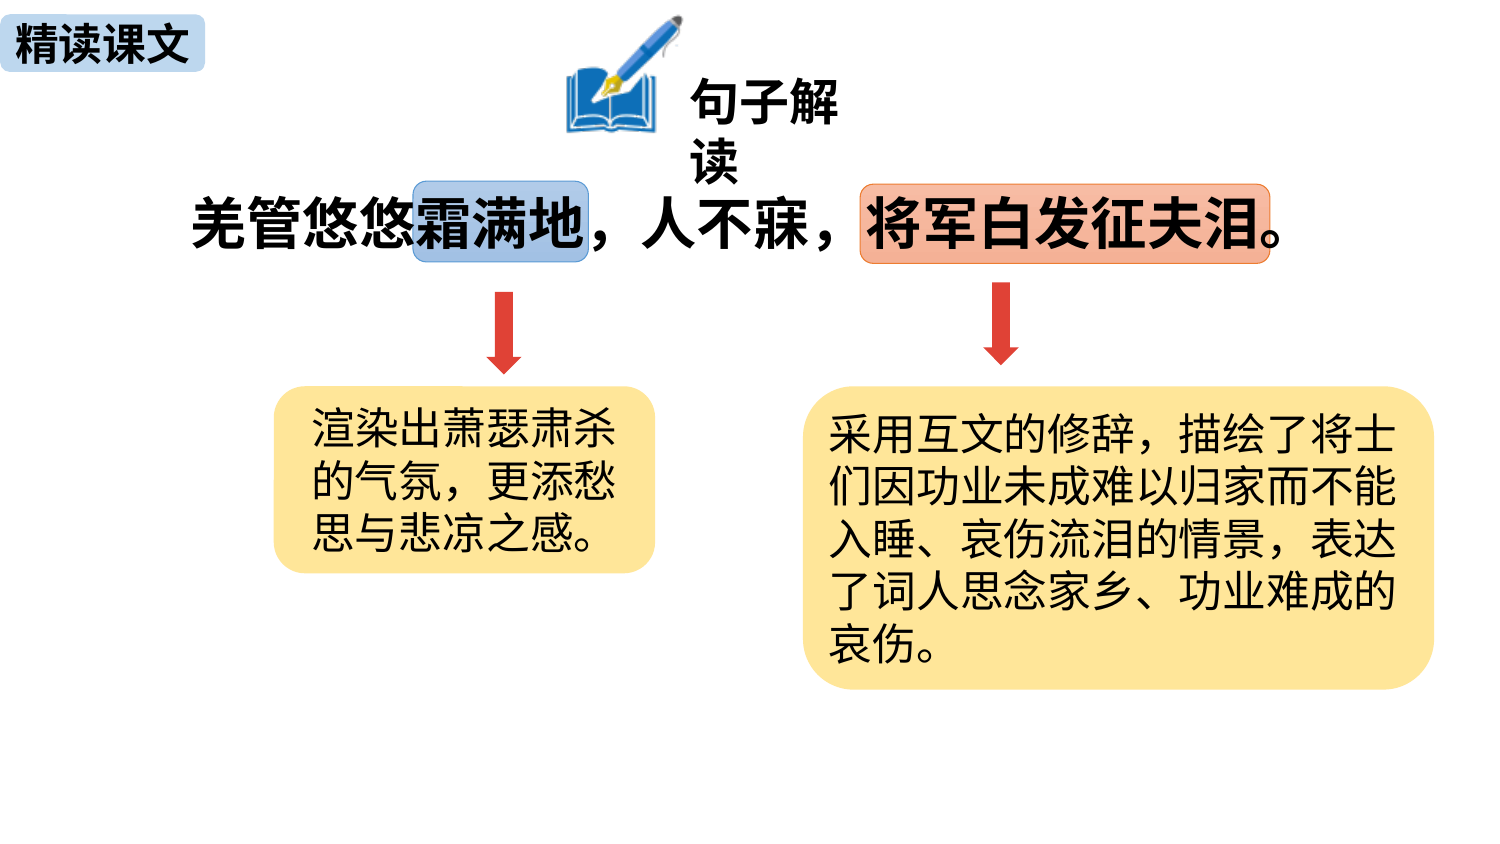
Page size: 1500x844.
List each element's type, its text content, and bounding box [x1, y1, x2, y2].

text_box 采用互文的修辞，描绘了将士们因功业未成难以归家而不能入睡、哀伤流泪的情景，表达了词人思念家乡、功业难成的哀伤。 [802, 386, 1435, 690]
text_box [980, 281, 1022, 367]
text_box 精读课文 [0, 13, 207, 73]
text_box 句子解读 [689, 61, 904, 141]
text_box [483, 290, 525, 377]
text_box [416, 180, 586, 185]
text_box 渲染出萧瑟肃杀的气氛，更添愁思与悲凉之感。 [273, 386, 656, 574]
text_box 羌管悠悠霜满地，人不寐，将军白发征夫泪。 [179, 185, 1332, 262]
picture [556, 12, 689, 141]
